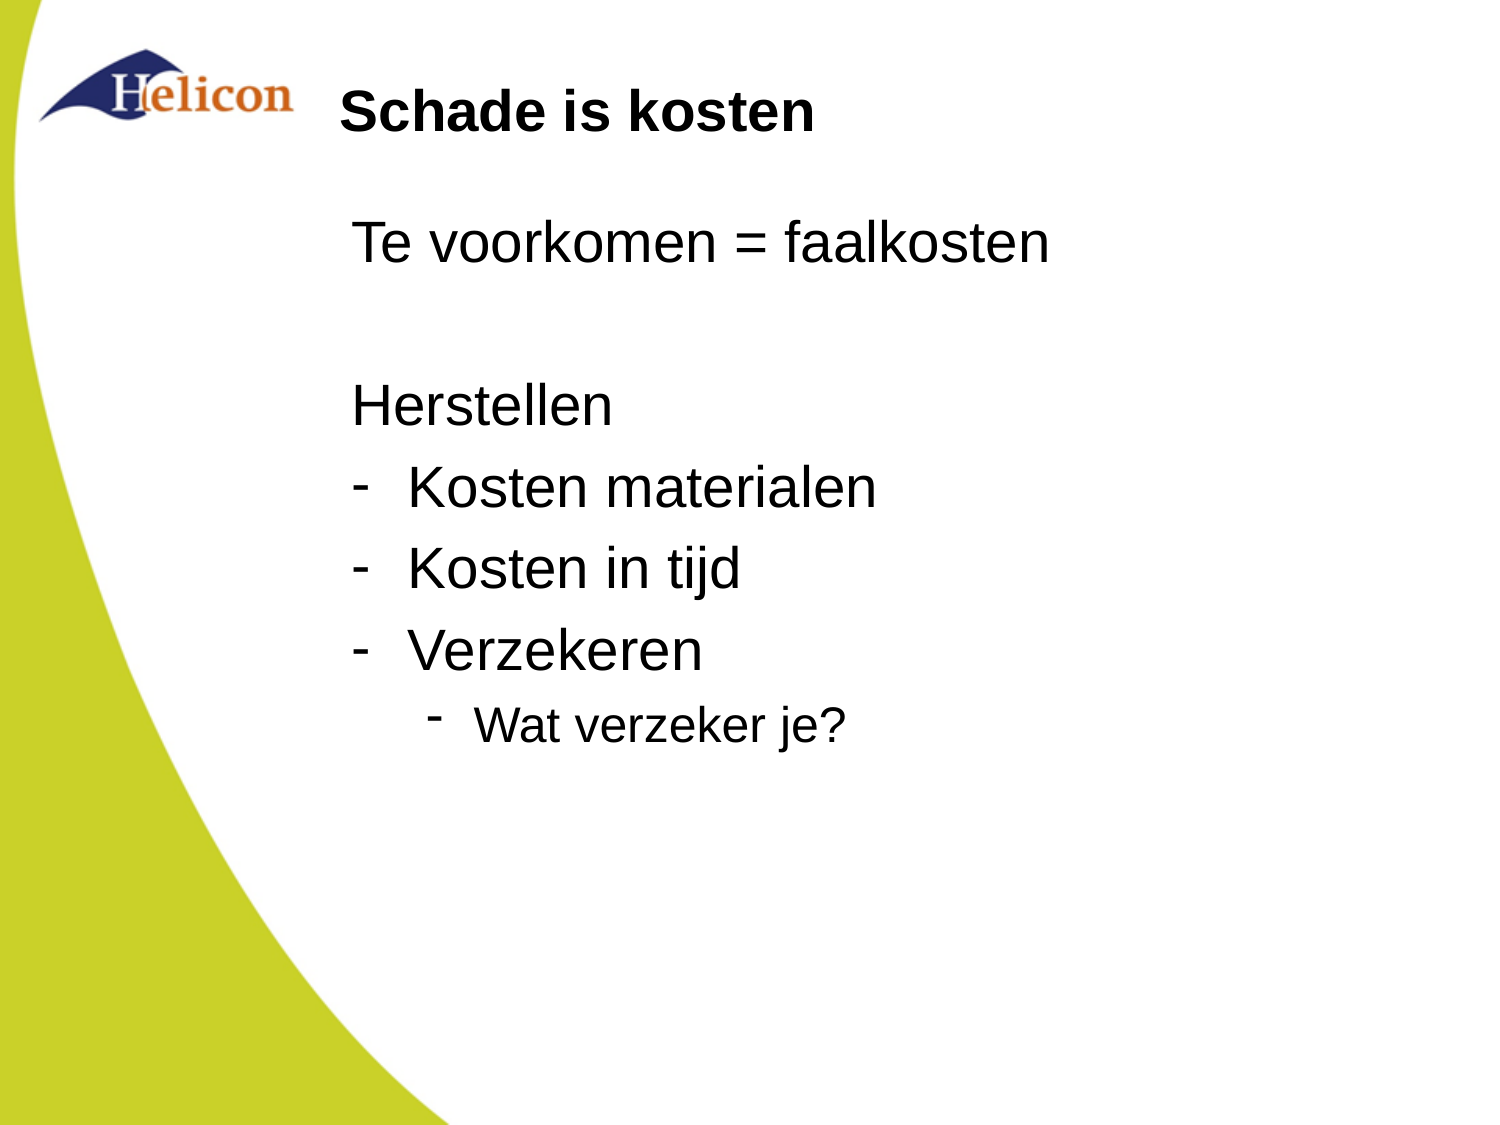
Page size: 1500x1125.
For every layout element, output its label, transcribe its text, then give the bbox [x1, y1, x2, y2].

picture [0, 0, 1500, 1125]
title Schade is kosten [324, 54, 1415, 161]
list Te voorkomen = faalkosten Herstellen Kosten materialen Kosten in tijd Verzekeren Wat verzeker je? [336, 196, 1425, 1005]
